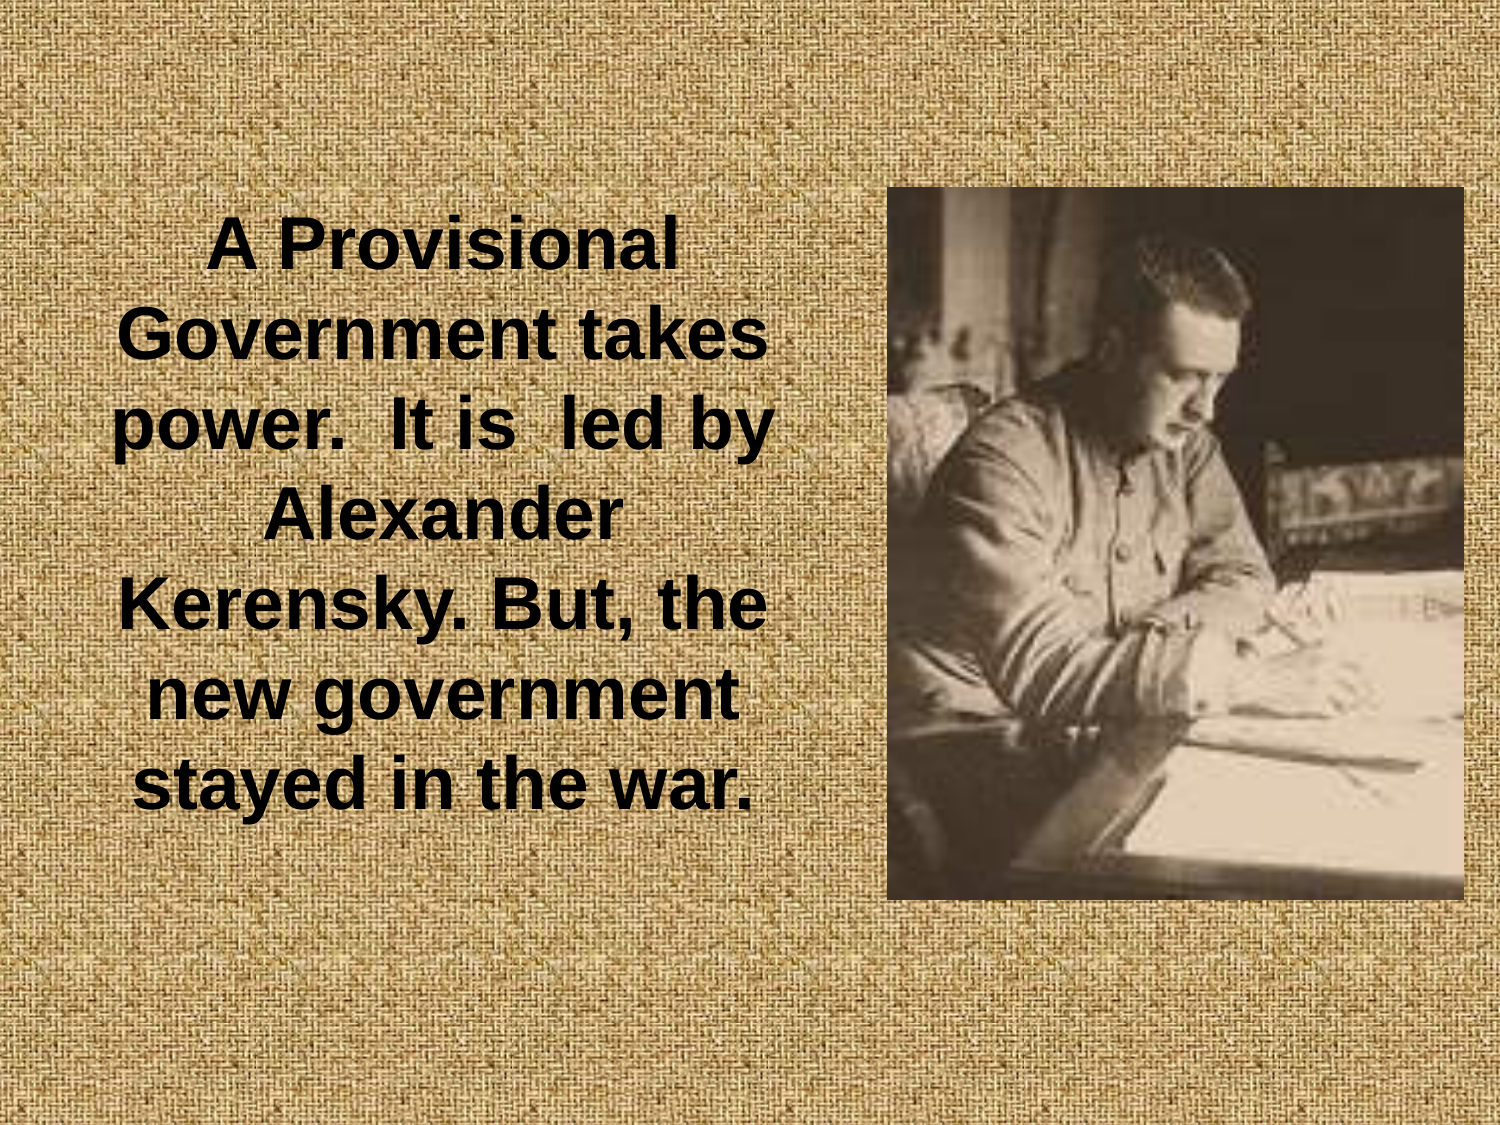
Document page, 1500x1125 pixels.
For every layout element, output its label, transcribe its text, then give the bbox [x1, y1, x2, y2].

picture [0, 0, 1500, 1125]
text_box A Provisional Government takes power. It is led by Alexander Kerensky. But, the new government stayed in the war. [87, 187, 800, 833]
